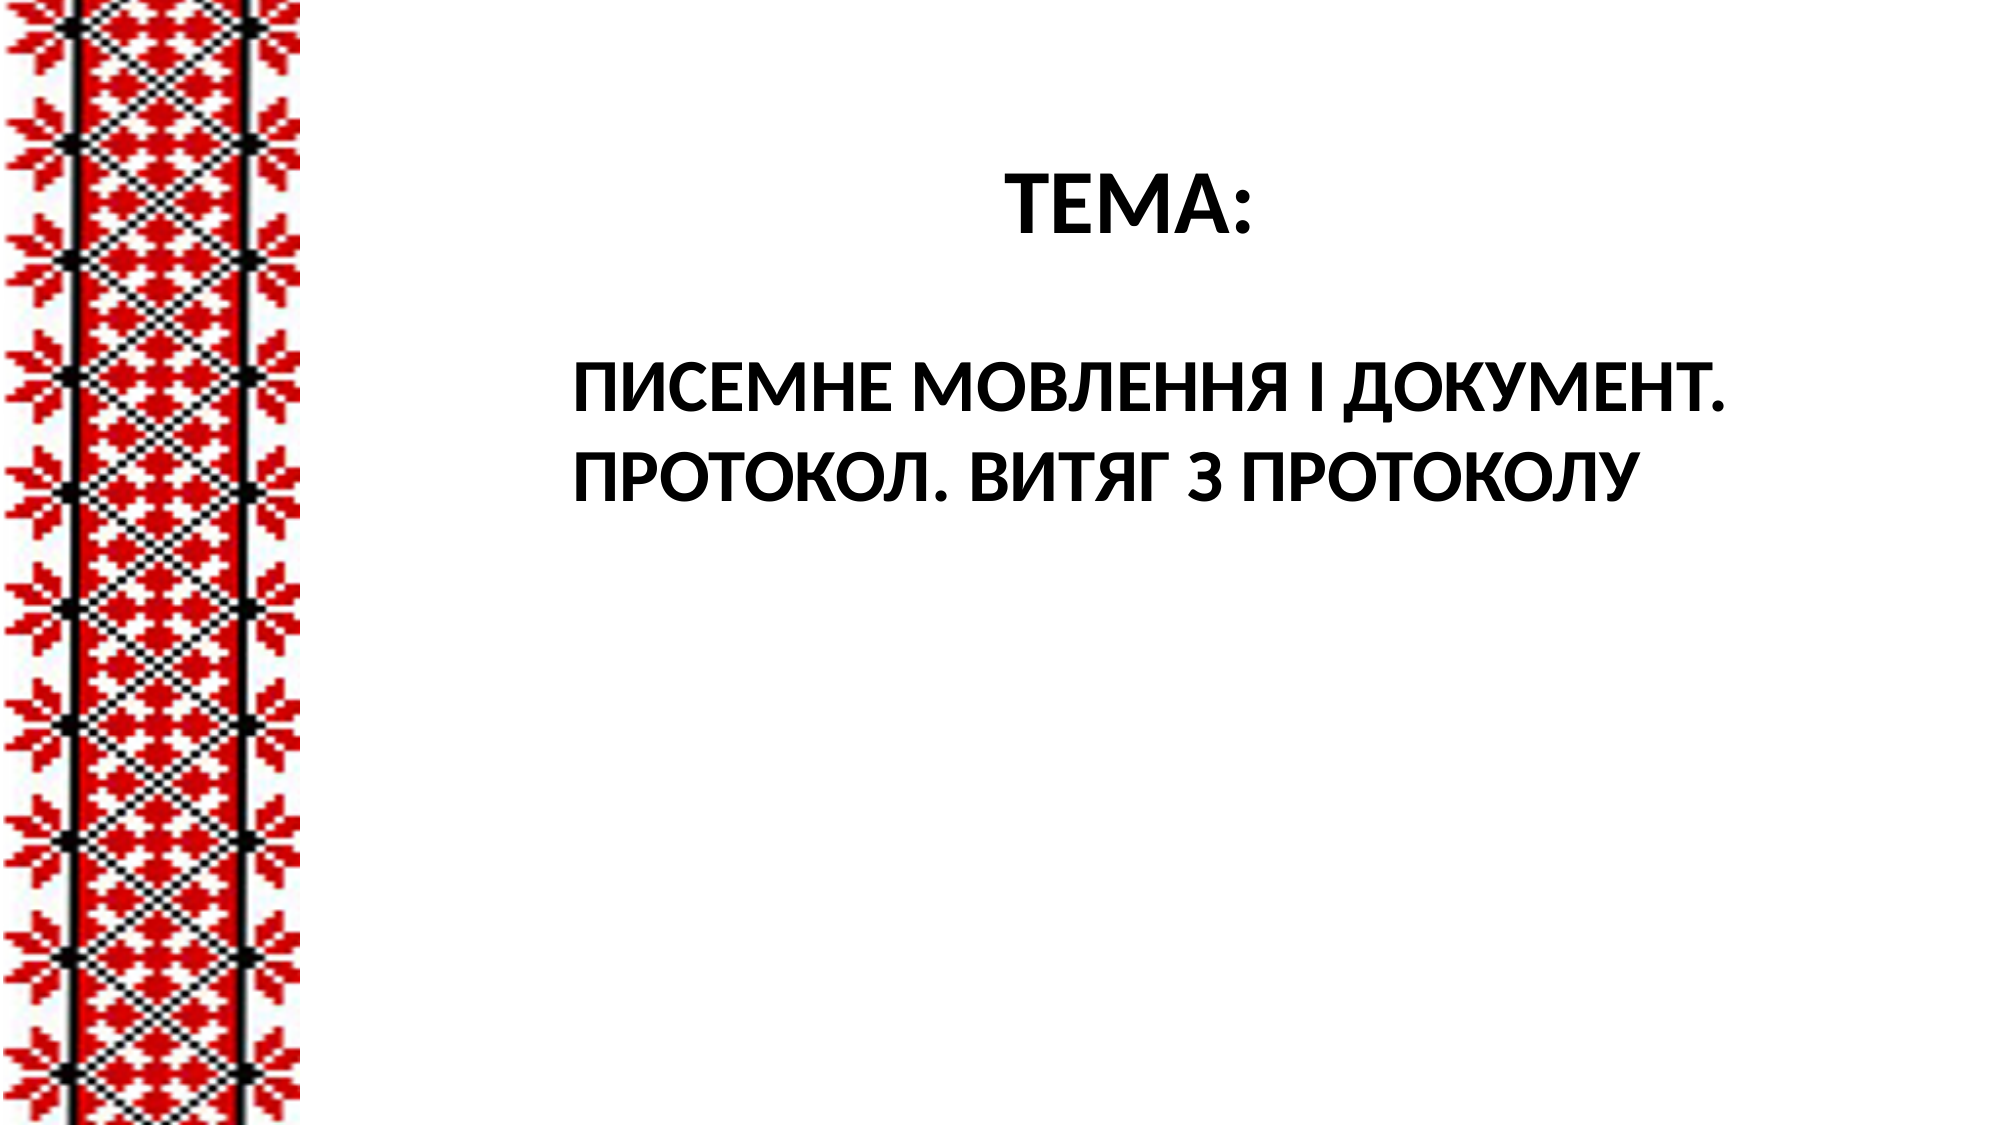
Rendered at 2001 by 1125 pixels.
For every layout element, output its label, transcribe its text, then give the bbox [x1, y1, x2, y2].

picture [3, 0, 300, 1125]
text_box ПИСЕМНЕ МОВЛЕННЯ І ДОКУМЕНТ. ПРОТОКОЛ. ВИТЯГ З ПРОТОКОЛУ [557, 329, 1762, 524]
text_box ТЕМА: [989, 134, 1371, 259]
